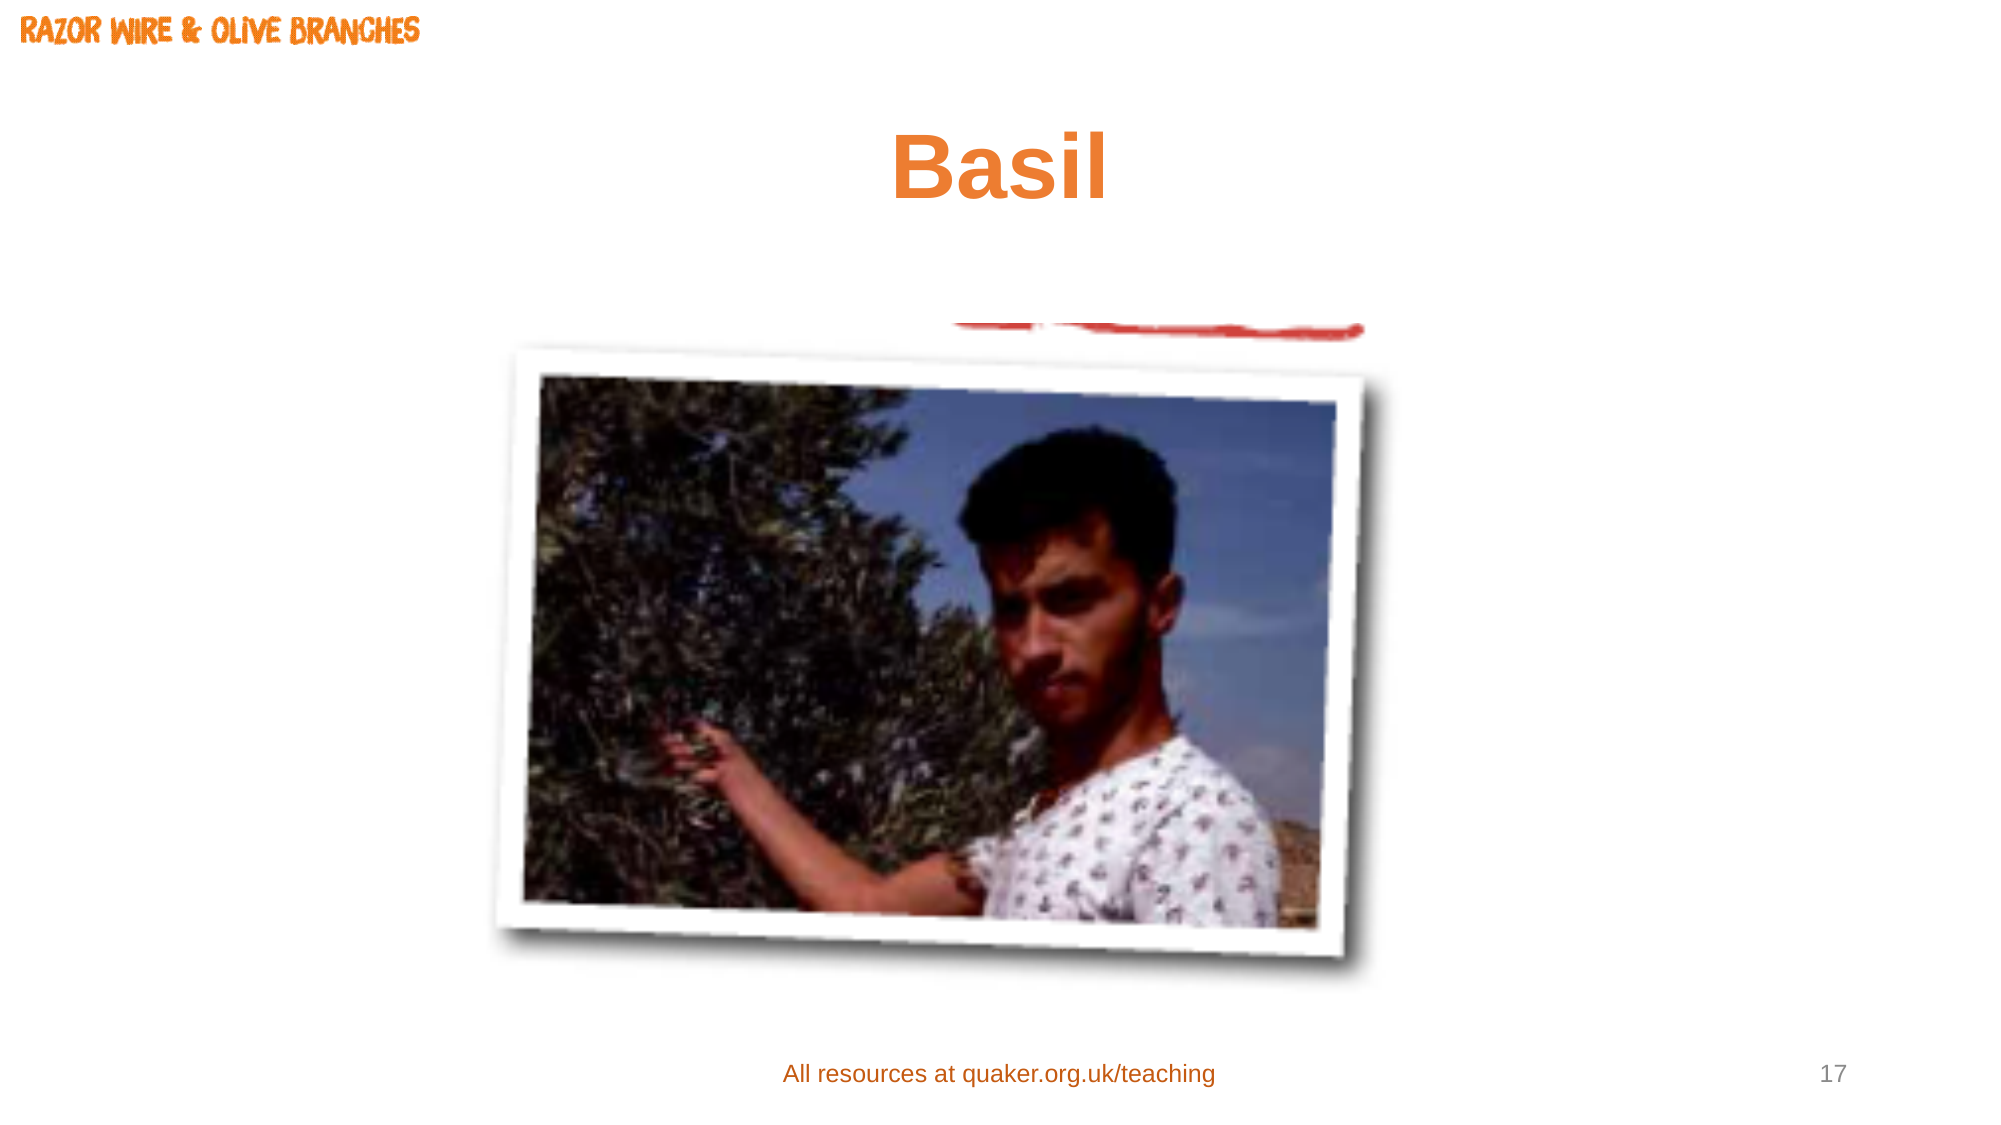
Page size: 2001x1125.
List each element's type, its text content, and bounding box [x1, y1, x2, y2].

footer All resources at quaker.org.uk/teaching [662, 1042, 1338, 1103]
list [481, 323, 1413, 997]
title Basil [137, 59, 1863, 278]
slide_number 17 [1412, 1042, 1863, 1103]
